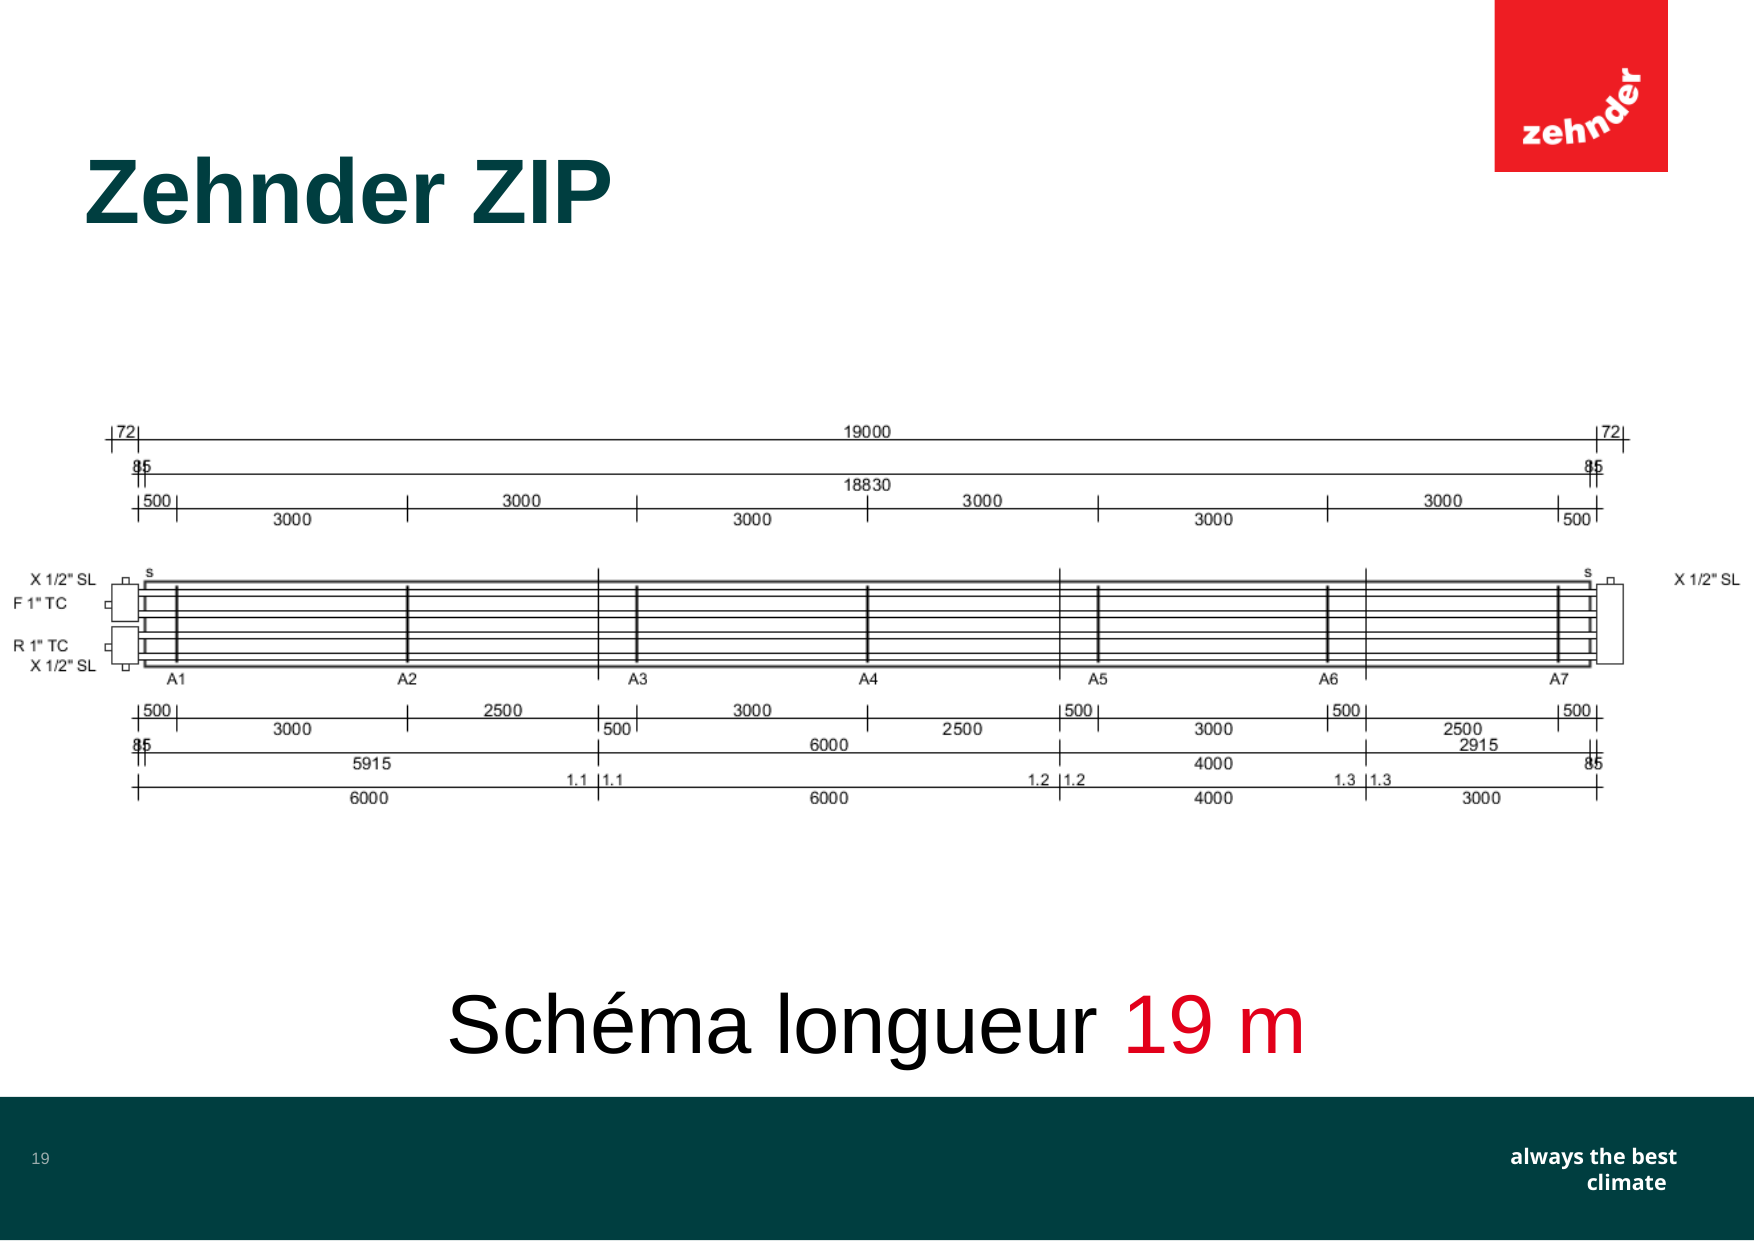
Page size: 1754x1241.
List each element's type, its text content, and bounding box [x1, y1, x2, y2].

picture [0, 414, 1754, 816]
text_box Schéma longueur 19 m [431, 962, 1323, 1078]
title Zehnder ZIP [70, 136, 1583, 207]
